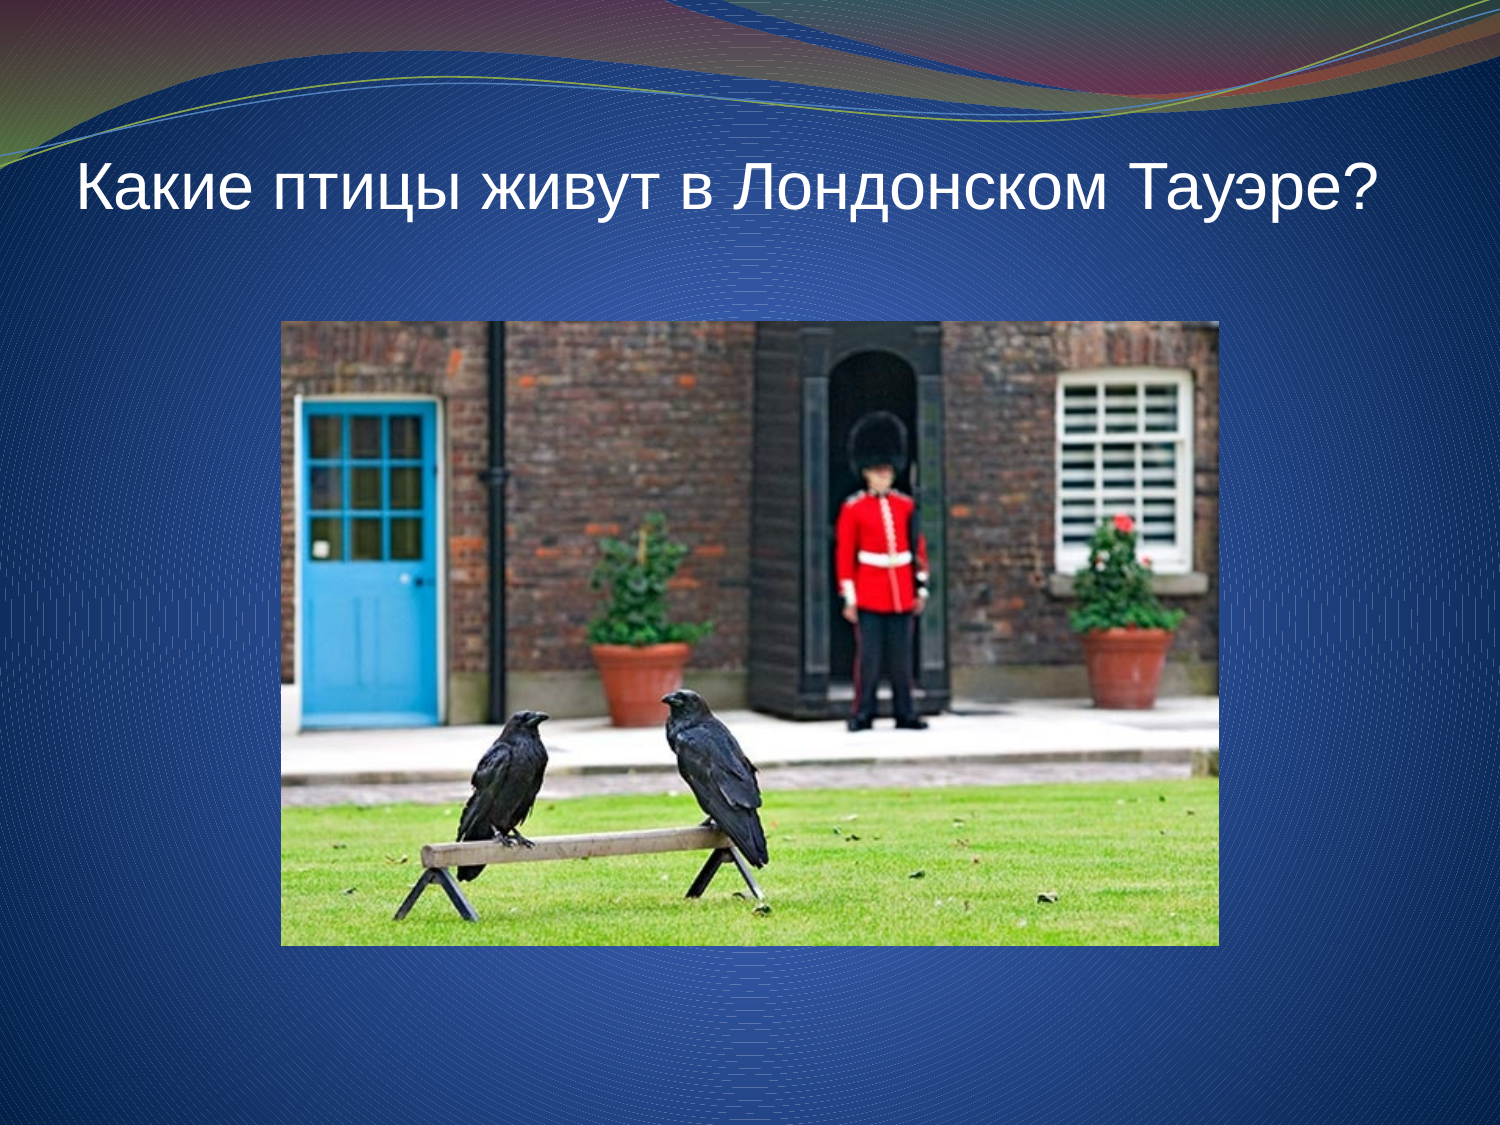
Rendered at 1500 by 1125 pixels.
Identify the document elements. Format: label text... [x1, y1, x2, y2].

title Какие птицы живут в Лондонском Тауэре? [75, 115, 1425, 303]
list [281, 321, 1219, 946]
